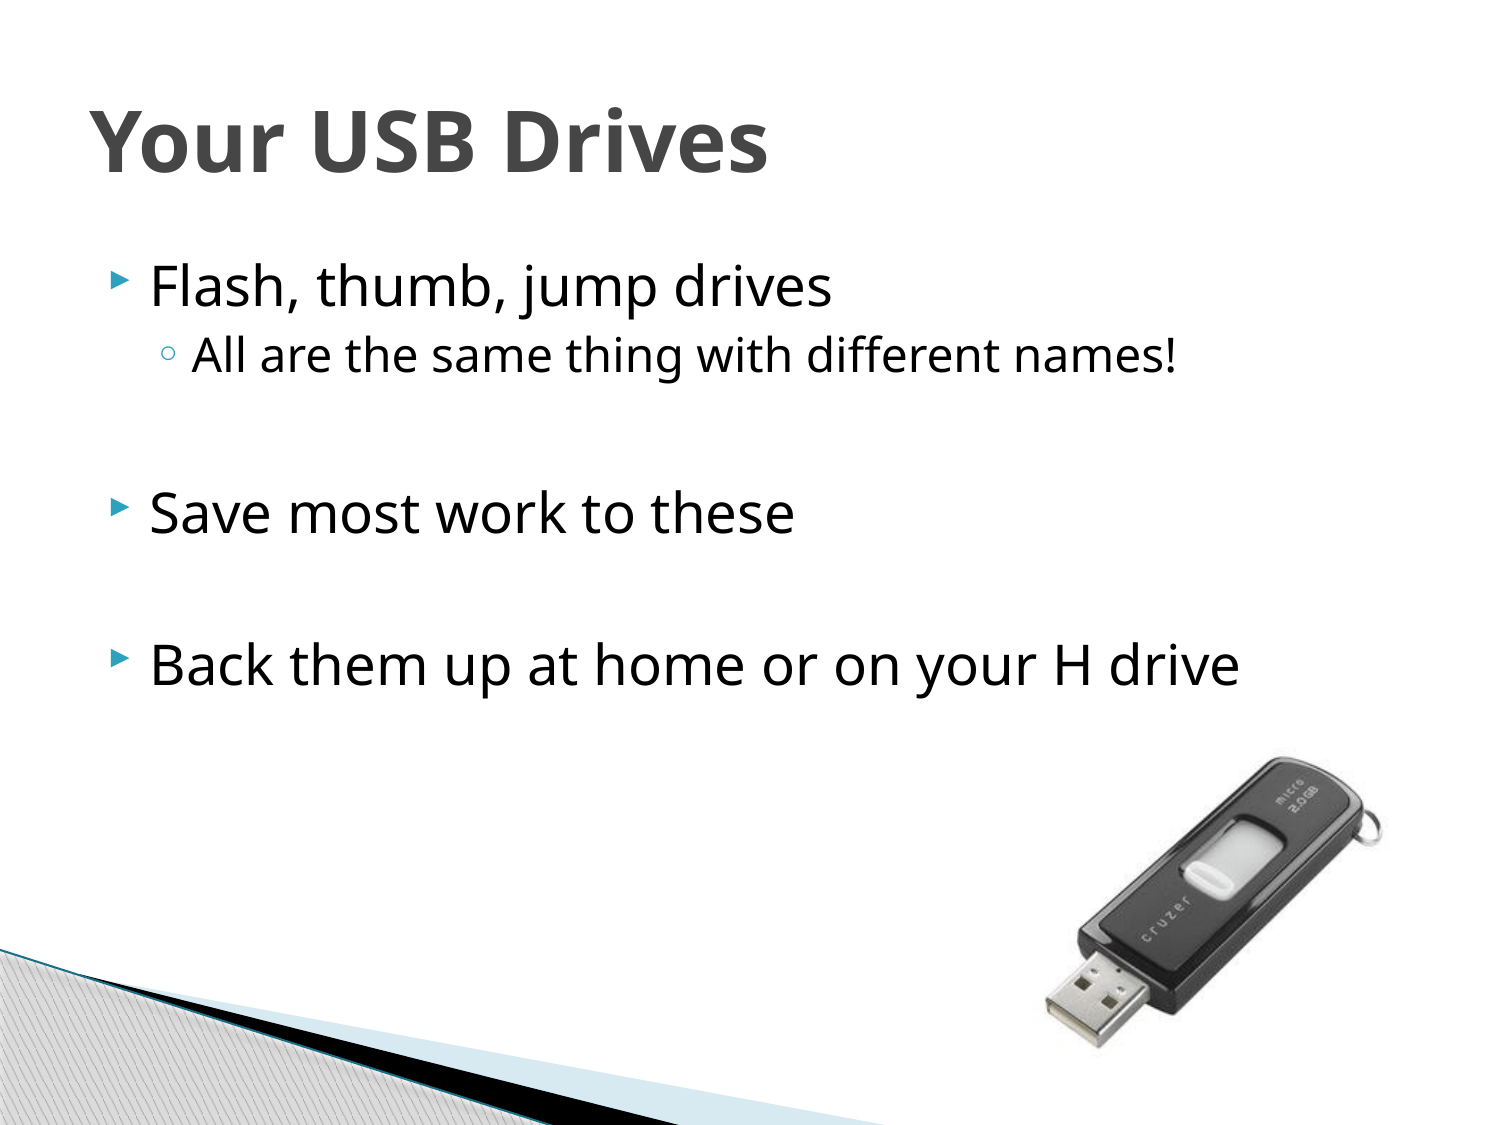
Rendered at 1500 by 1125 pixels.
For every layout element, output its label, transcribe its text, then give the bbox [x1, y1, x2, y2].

title Your USB Drives [75, 45, 1425, 233]
list Flash, thumb, jump drives All are the same thing with different names! Save most work to these Back them up at home or on your H drive [75, 243, 1425, 986]
picture [1033, 724, 1391, 1083]
